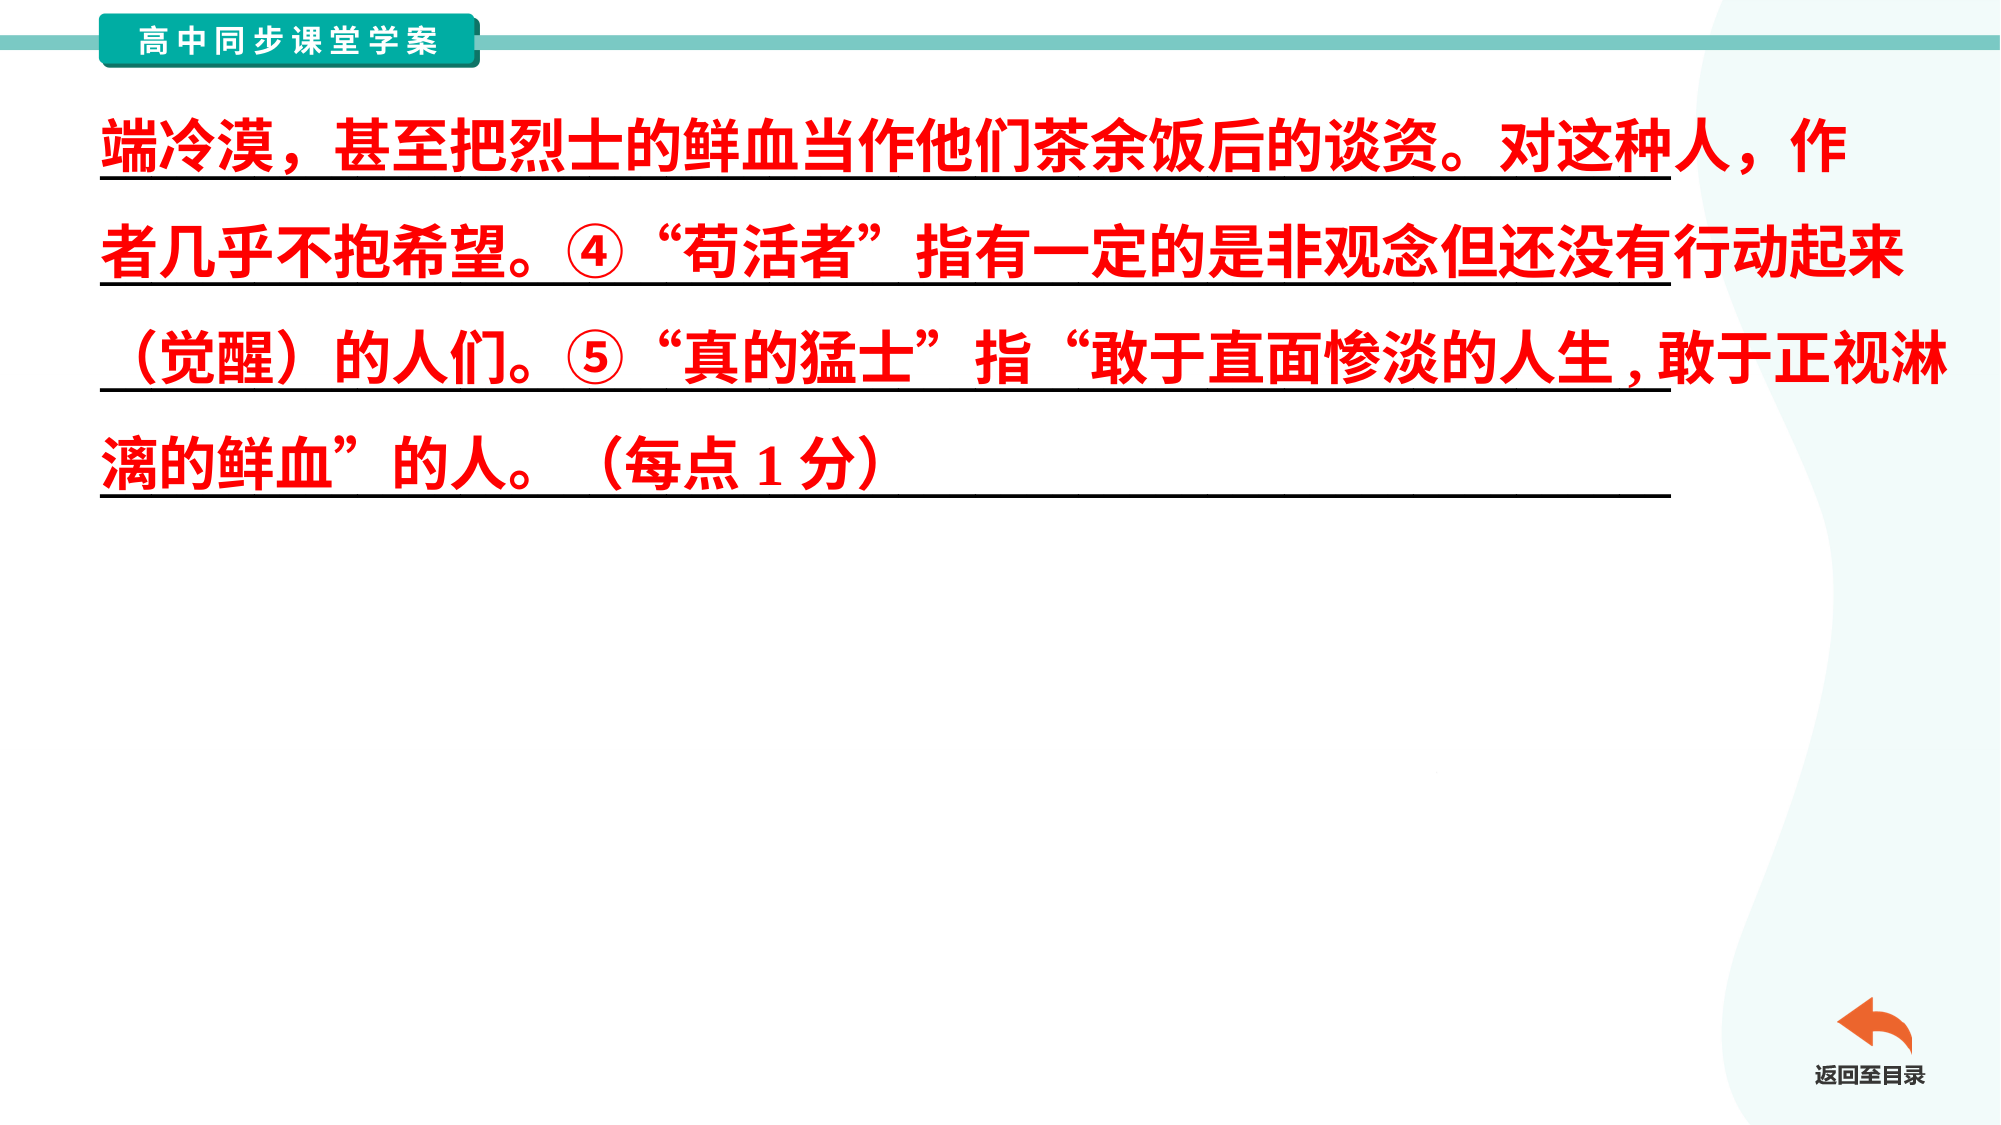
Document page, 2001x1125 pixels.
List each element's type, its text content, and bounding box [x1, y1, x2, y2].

picture [0, 0, 2000, 1125]
text_box _____________________________________________________________ _____________________________________________________________ _____________________________________________________________ _____________________________________________________________ [100, 498, 1899, 502]
text_box 端冷漠，甚至把烈士的鲜血当作他们茶余饭后的谈资。对这种人，作 者几乎不抱希望。④“苟活者”指有一定的是非观念但还没有行动起来 （觉醒）的人们。⑤“真的猛士”指“敢于直面惨淡的人生,敢于正视淋 漓的鲜血”的人。（每点1分） [100, 72, 1899, 498]
